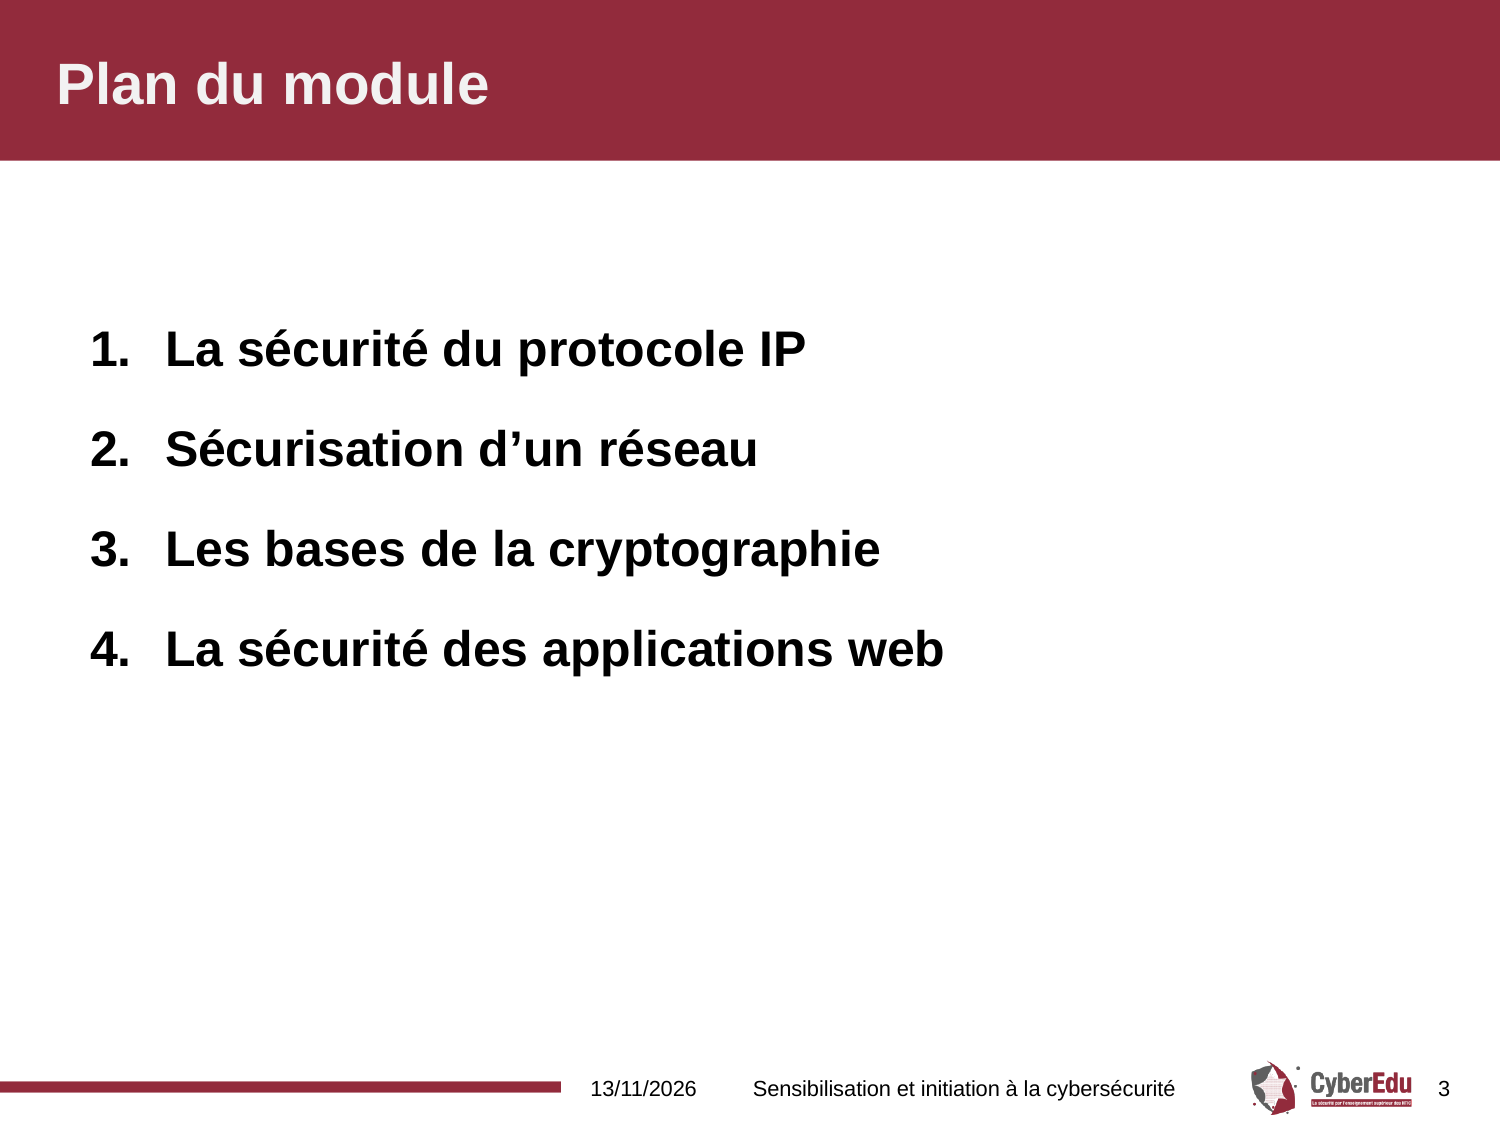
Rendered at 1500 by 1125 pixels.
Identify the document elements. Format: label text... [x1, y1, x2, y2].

picture [1246, 1060, 1412, 1115]
list La sécurité du protocole IP Sécurisation d’un réseau Les bases de la cryptographie La sécurité des applications web [75, 278, 1425, 1035]
footer Sensibilisation et initiation à la cybersécurité [738, 1057, 1236, 1118]
slide_number 3 [1423, 1057, 1495, 1118]
title Plan du module [41, 1, 1471, 161]
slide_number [561, 1057, 727, 1118]
